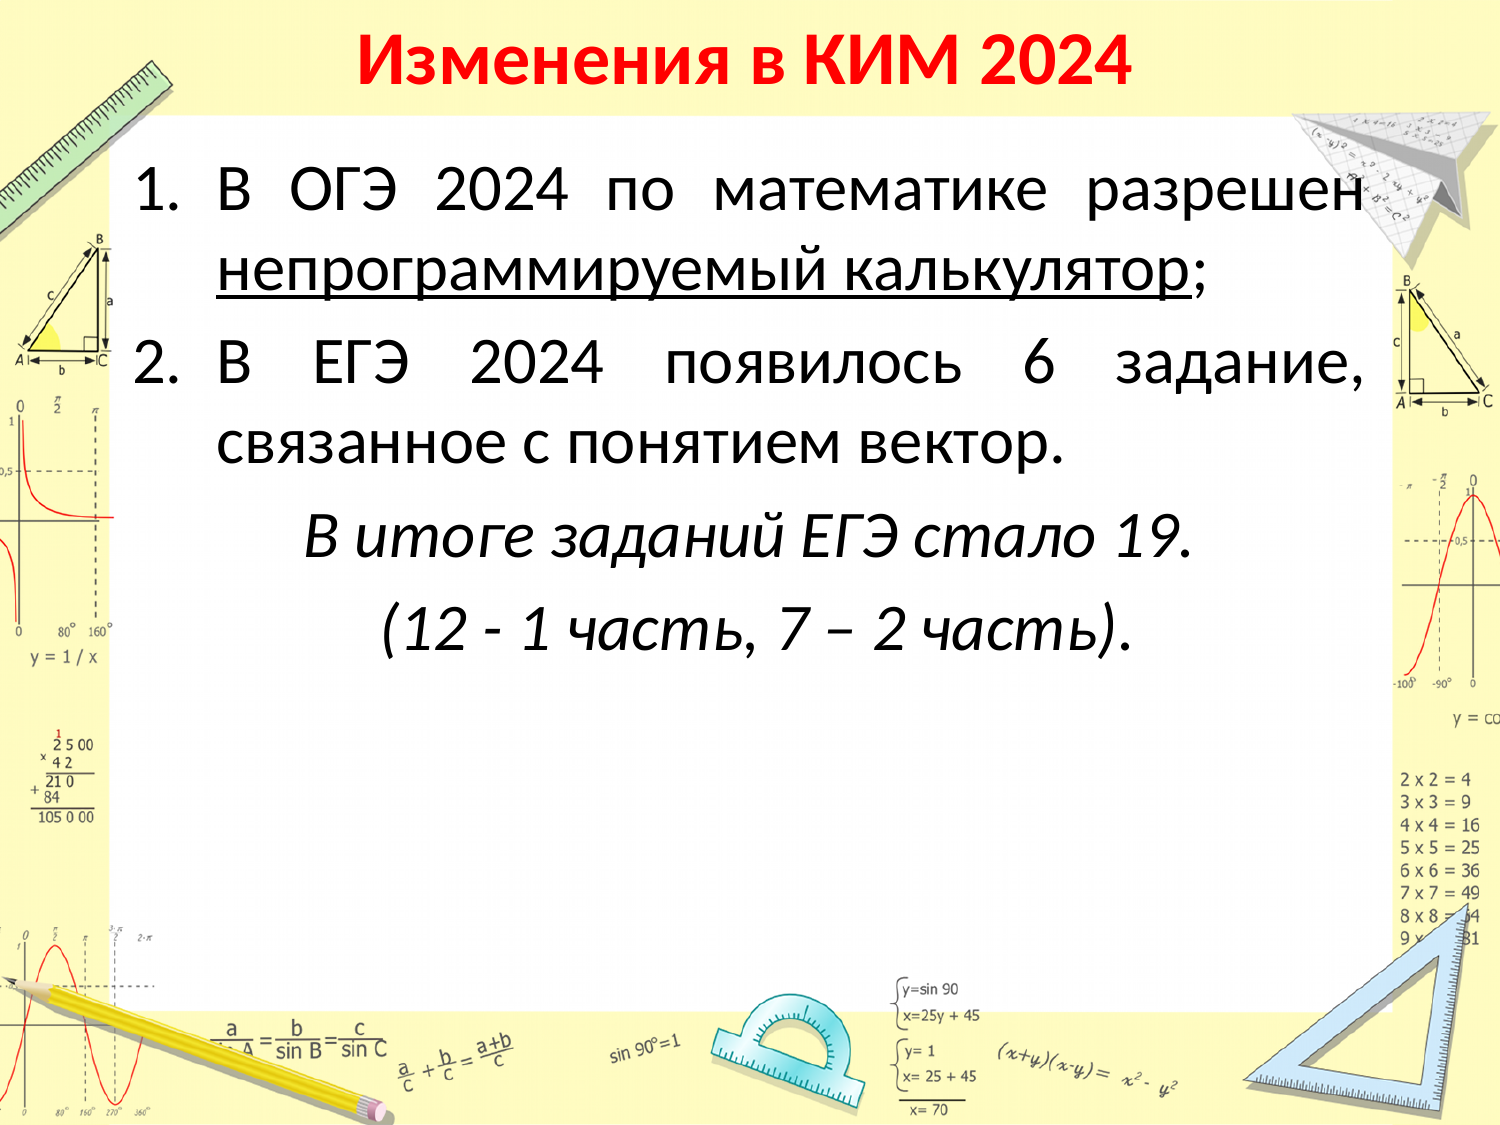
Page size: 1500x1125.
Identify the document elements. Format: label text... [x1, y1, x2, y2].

picture [0, 0, 1500, 1125]
title Изменения в КИМ 2024 [70, 0, 1421, 108]
list В ОГЭ 2024 по математике разрешен непрограммируемый калькулятор; В ЕГЭ 2024 появилось 6 задание, связанное с понятием вектор. В итоге заданий ЕГЭ стало 19. (12 - 1 часть, 7 – 2 часть). [117, 136, 1383, 1008]
